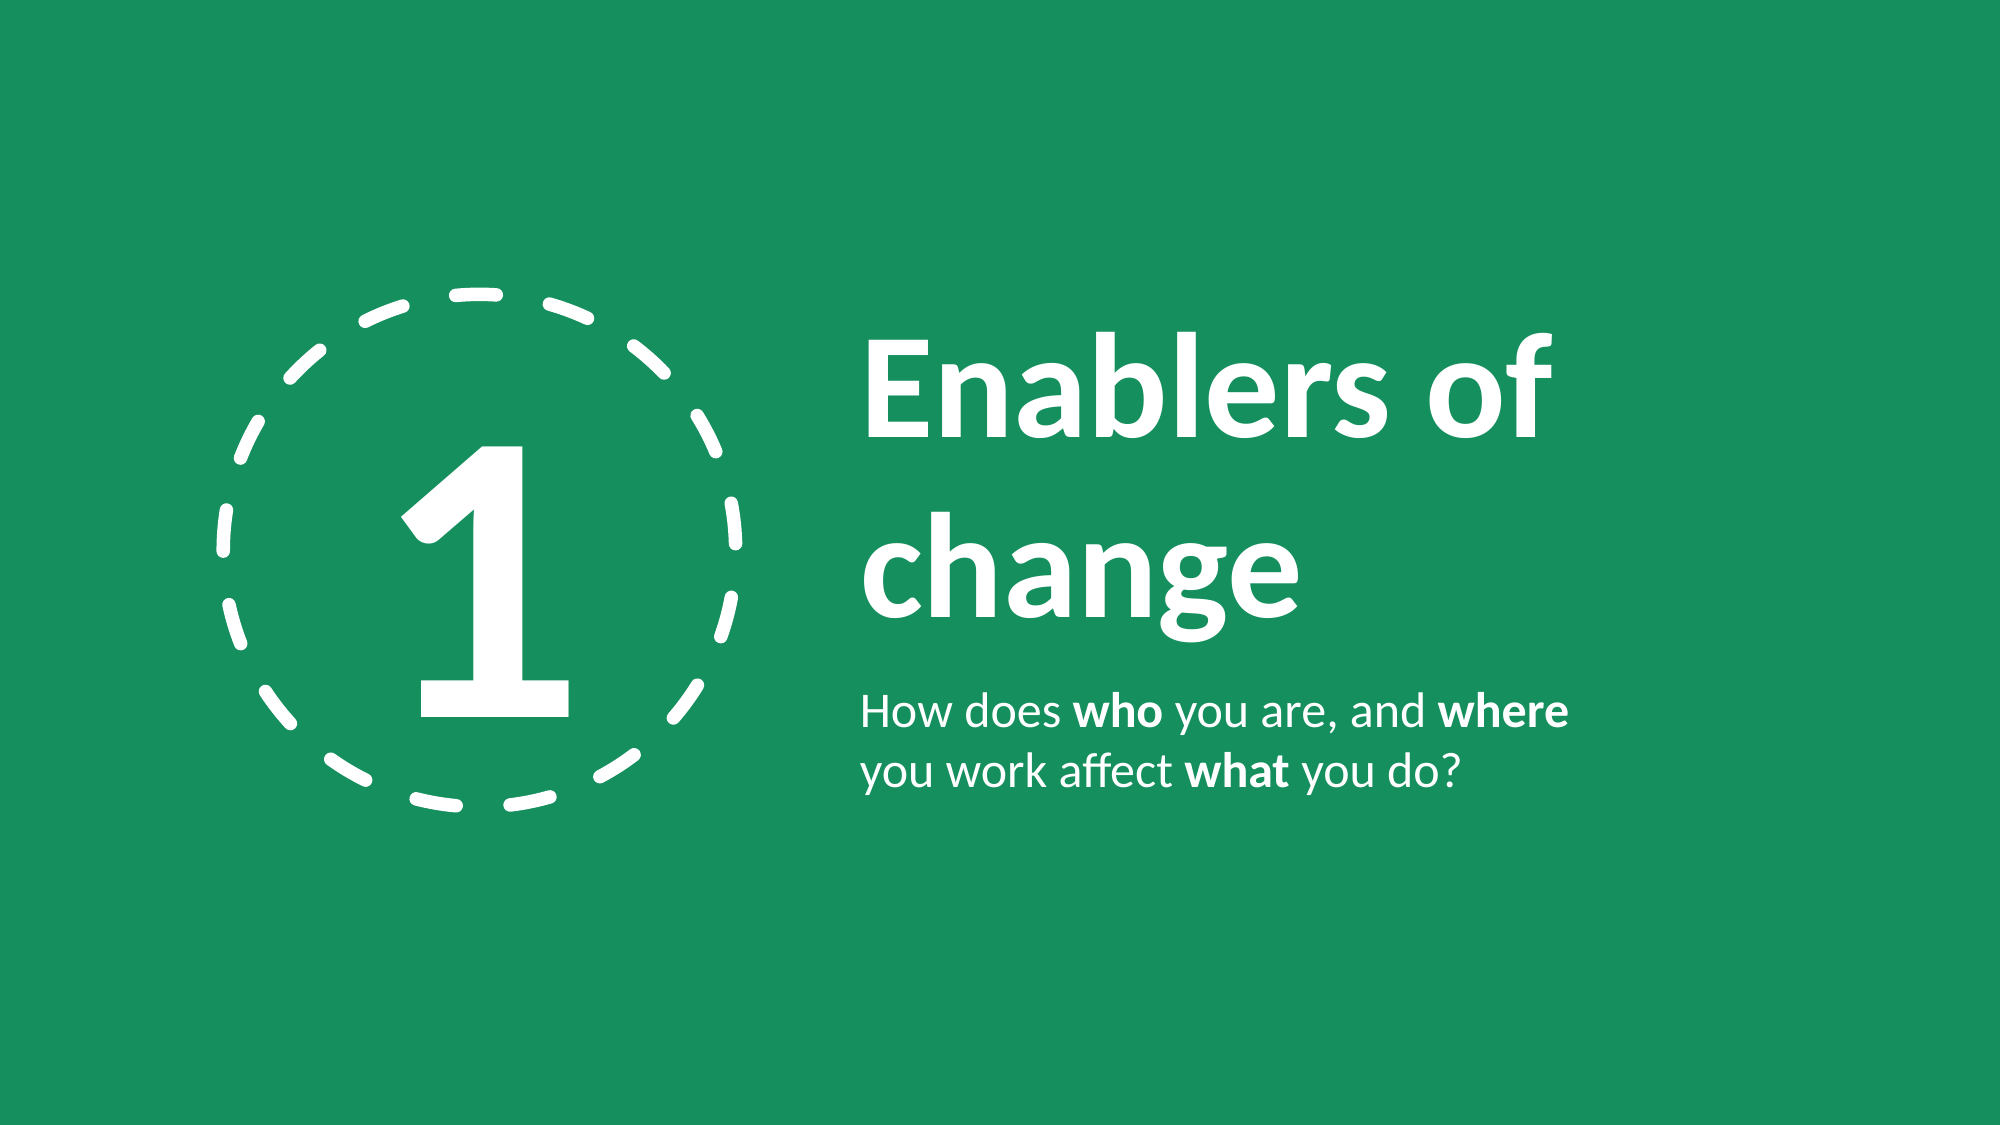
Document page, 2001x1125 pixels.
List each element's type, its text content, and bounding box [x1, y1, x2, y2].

text_box How does who you are, and where you work affect what you do? [844, 670, 1628, 806]
text_box Enablers of change [845, 279, 1821, 655]
text_box 1 [222, 293, 737, 808]
